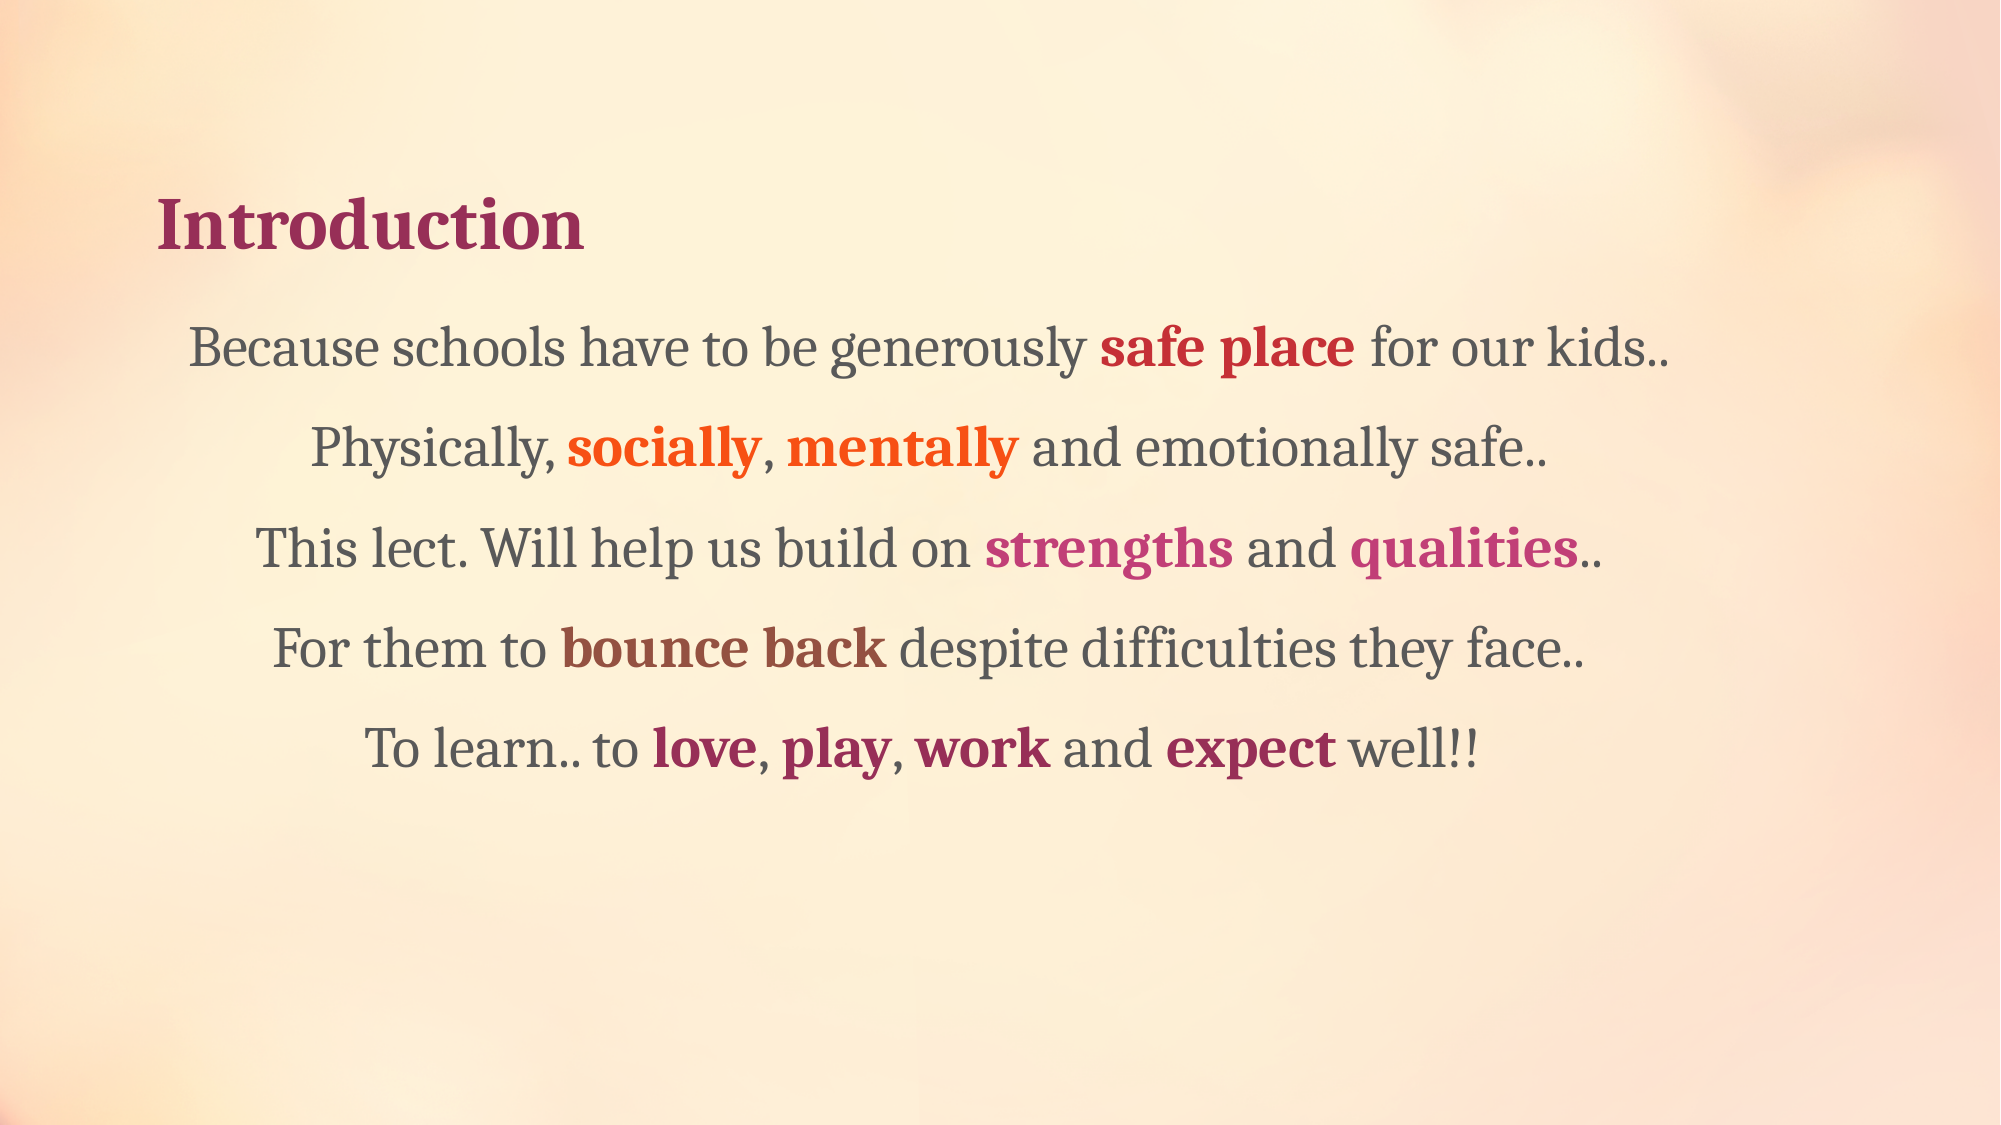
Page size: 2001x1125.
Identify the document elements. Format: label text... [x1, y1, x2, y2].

list Because schools have to be generously safe place for our kids.. Physically, socially, mentally and emotionally safe.. This lect. Will help us build on strengths and qualities.. For them to bounce back despite difficulties they face.. To learn.. to love, play, work and expect well!! [116, 308, 1742, 1009]
title Introduction [141, 78, 1792, 274]
picture [0, 0, 2001, 1125]
